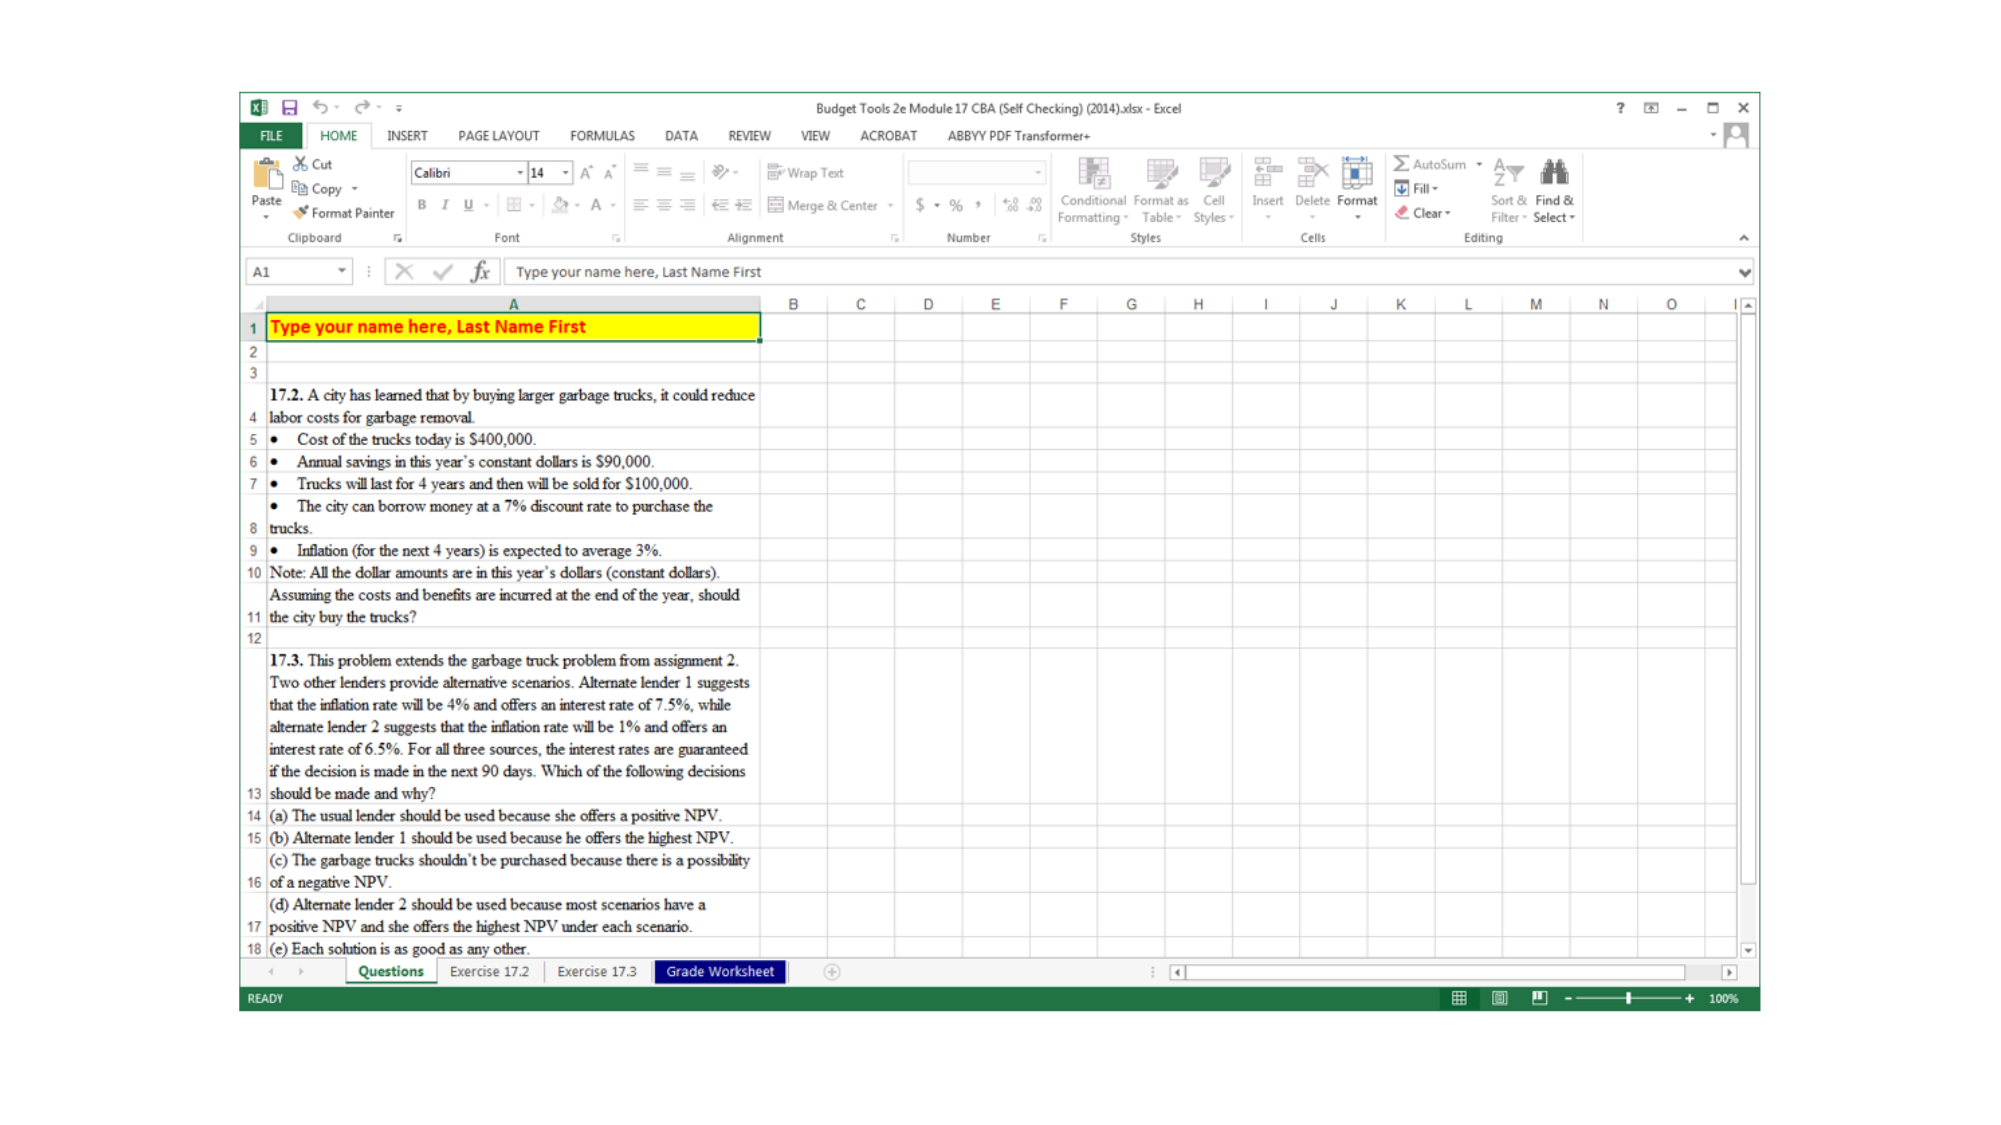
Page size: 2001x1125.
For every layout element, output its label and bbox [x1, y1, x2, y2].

list [238, 88, 1762, 1014]
